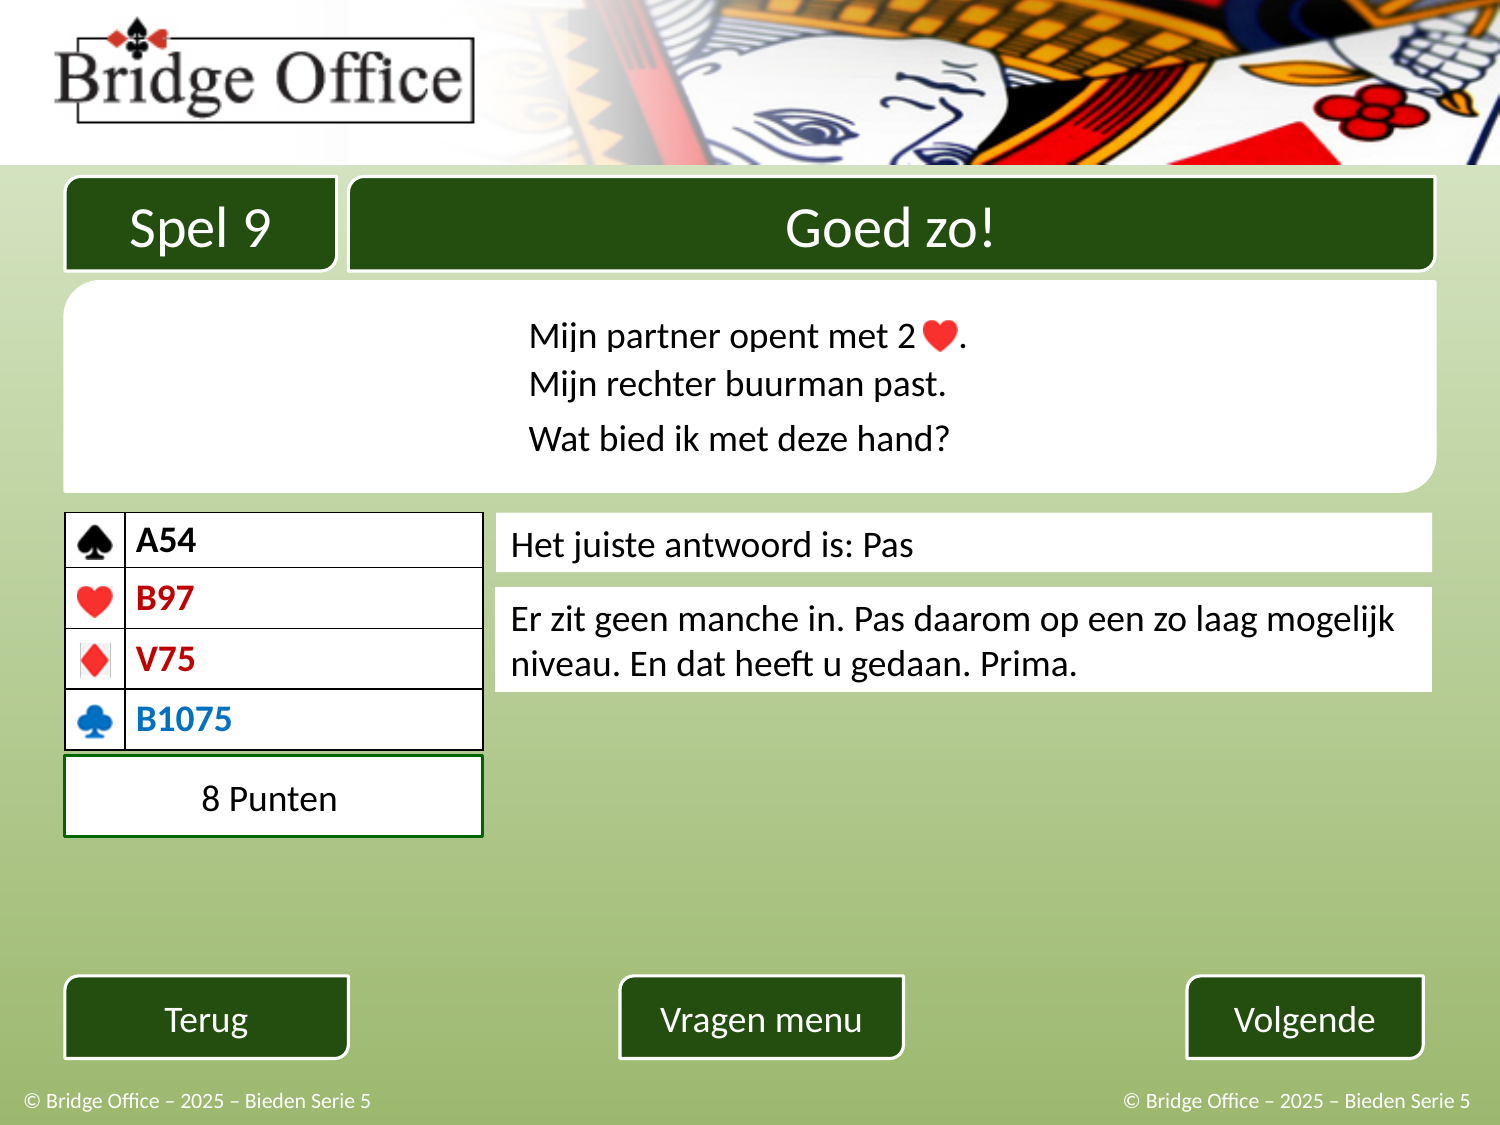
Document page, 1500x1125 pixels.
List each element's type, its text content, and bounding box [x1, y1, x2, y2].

text_box Goed zo! [346, 179, 1437, 273]
text_box 8 Punten [63, 754, 484, 838]
text_box Mijn rechter buurman past. [513, 352, 987, 406]
table_cell B1075 [126, 690, 482, 749]
table_cell [66, 568, 124, 628]
picture [922, 319, 959, 352]
table_cell [66, 690, 124, 749]
text_box Het juiste antwoord is: Pas [496, 512, 1433, 573]
picture [77, 524, 114, 561]
text_box Vragen menu [618, 974, 906, 1061]
table_cell V75 [126, 629, 482, 688]
text_box Terug [63, 974, 350, 1061]
text_box Spel 9 [63, 179, 339, 273]
picture [77, 703, 114, 740]
table_cell [66, 629, 124, 688]
text_box Volgende [1185, 974, 1425, 1061]
table_cell B97 [126, 568, 482, 628]
table_header A54 [126, 513, 482, 567]
picture [0, 0, 1500, 166]
text_box [63, 280, 1437, 493]
picture [77, 643, 114, 679]
text_box Wat bied ik met deze hand? [513, 406, 987, 467]
text_box © Bridge Office – 2025 – Bieden Serie 5 [1107, 1079, 1500, 1121]
text_box Er zit geen manche in. Pas daarom op een zo laag mogelijk niveau. En dat heeft u gedaan. Prima. [495, 587, 1432, 692]
text_box © Bridge Office – 2025 – Bieden Serie 5 [8, 1079, 393, 1121]
text_box Mijn partner opent met 2 . [513, 303, 1022, 364]
table_header [66, 513, 124, 567]
picture [77, 585, 114, 618]
